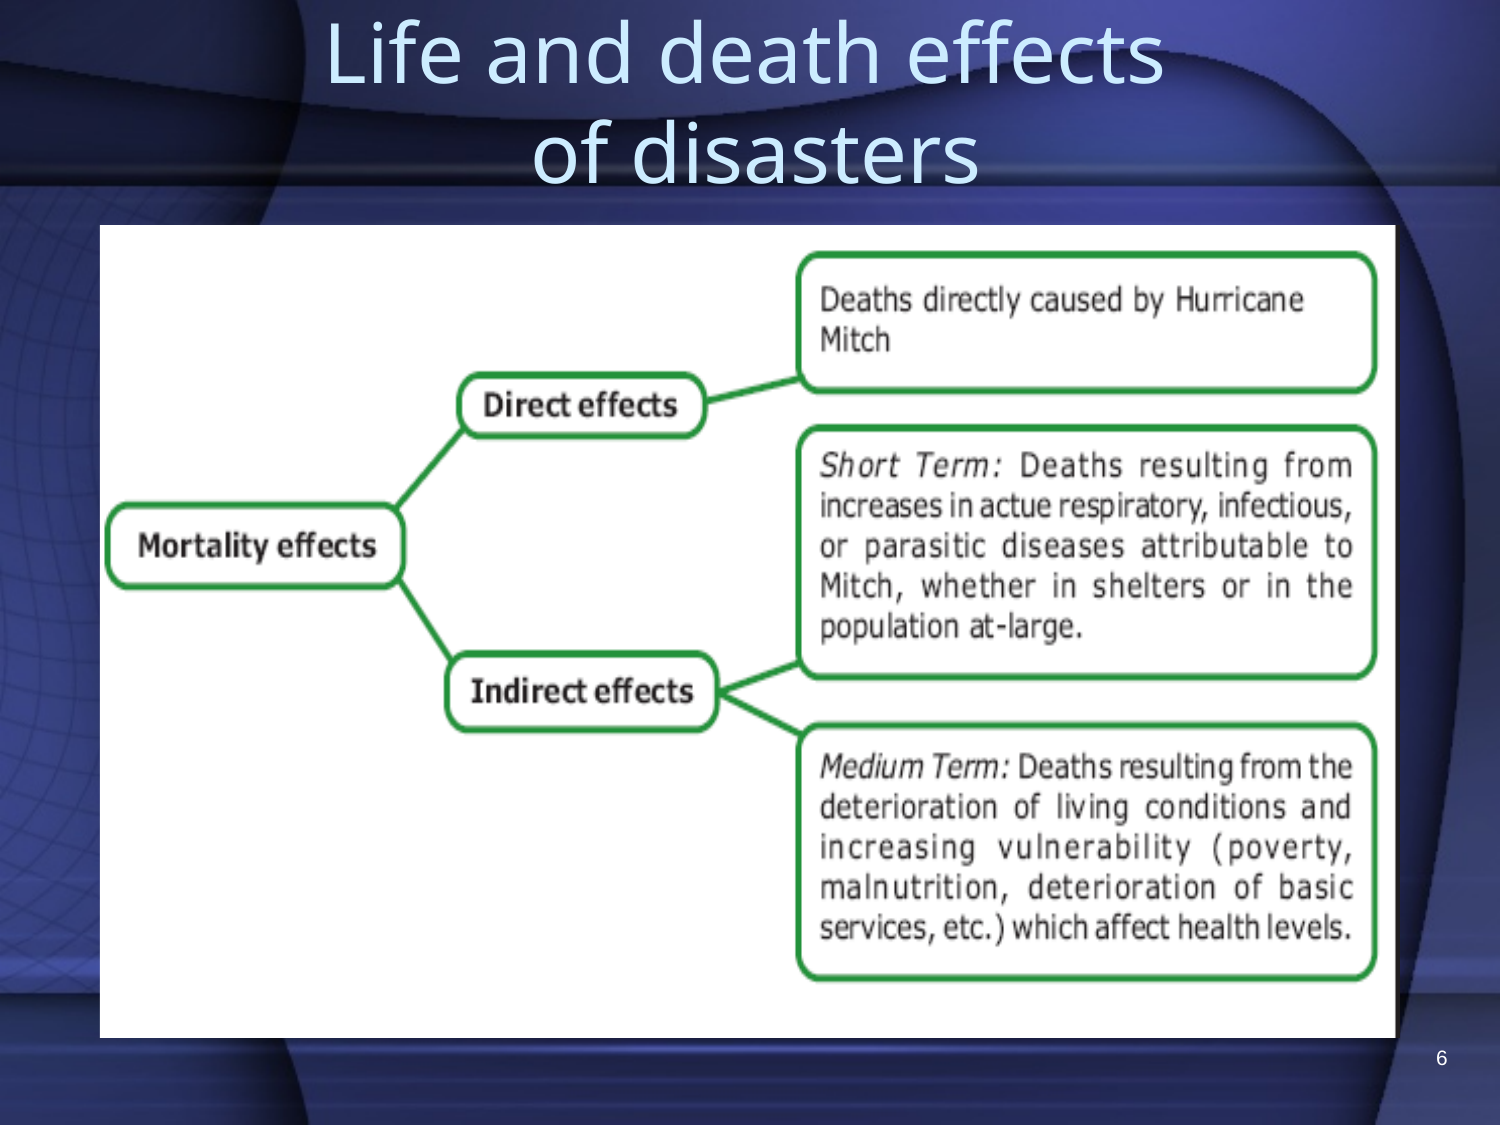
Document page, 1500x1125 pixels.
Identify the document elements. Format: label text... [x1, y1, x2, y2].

picture [0, 0, 1500, 1125]
title Life and death effects of disasters [87, 24, 1426, 176]
slide_number 6 [1149, 1037, 1463, 1101]
